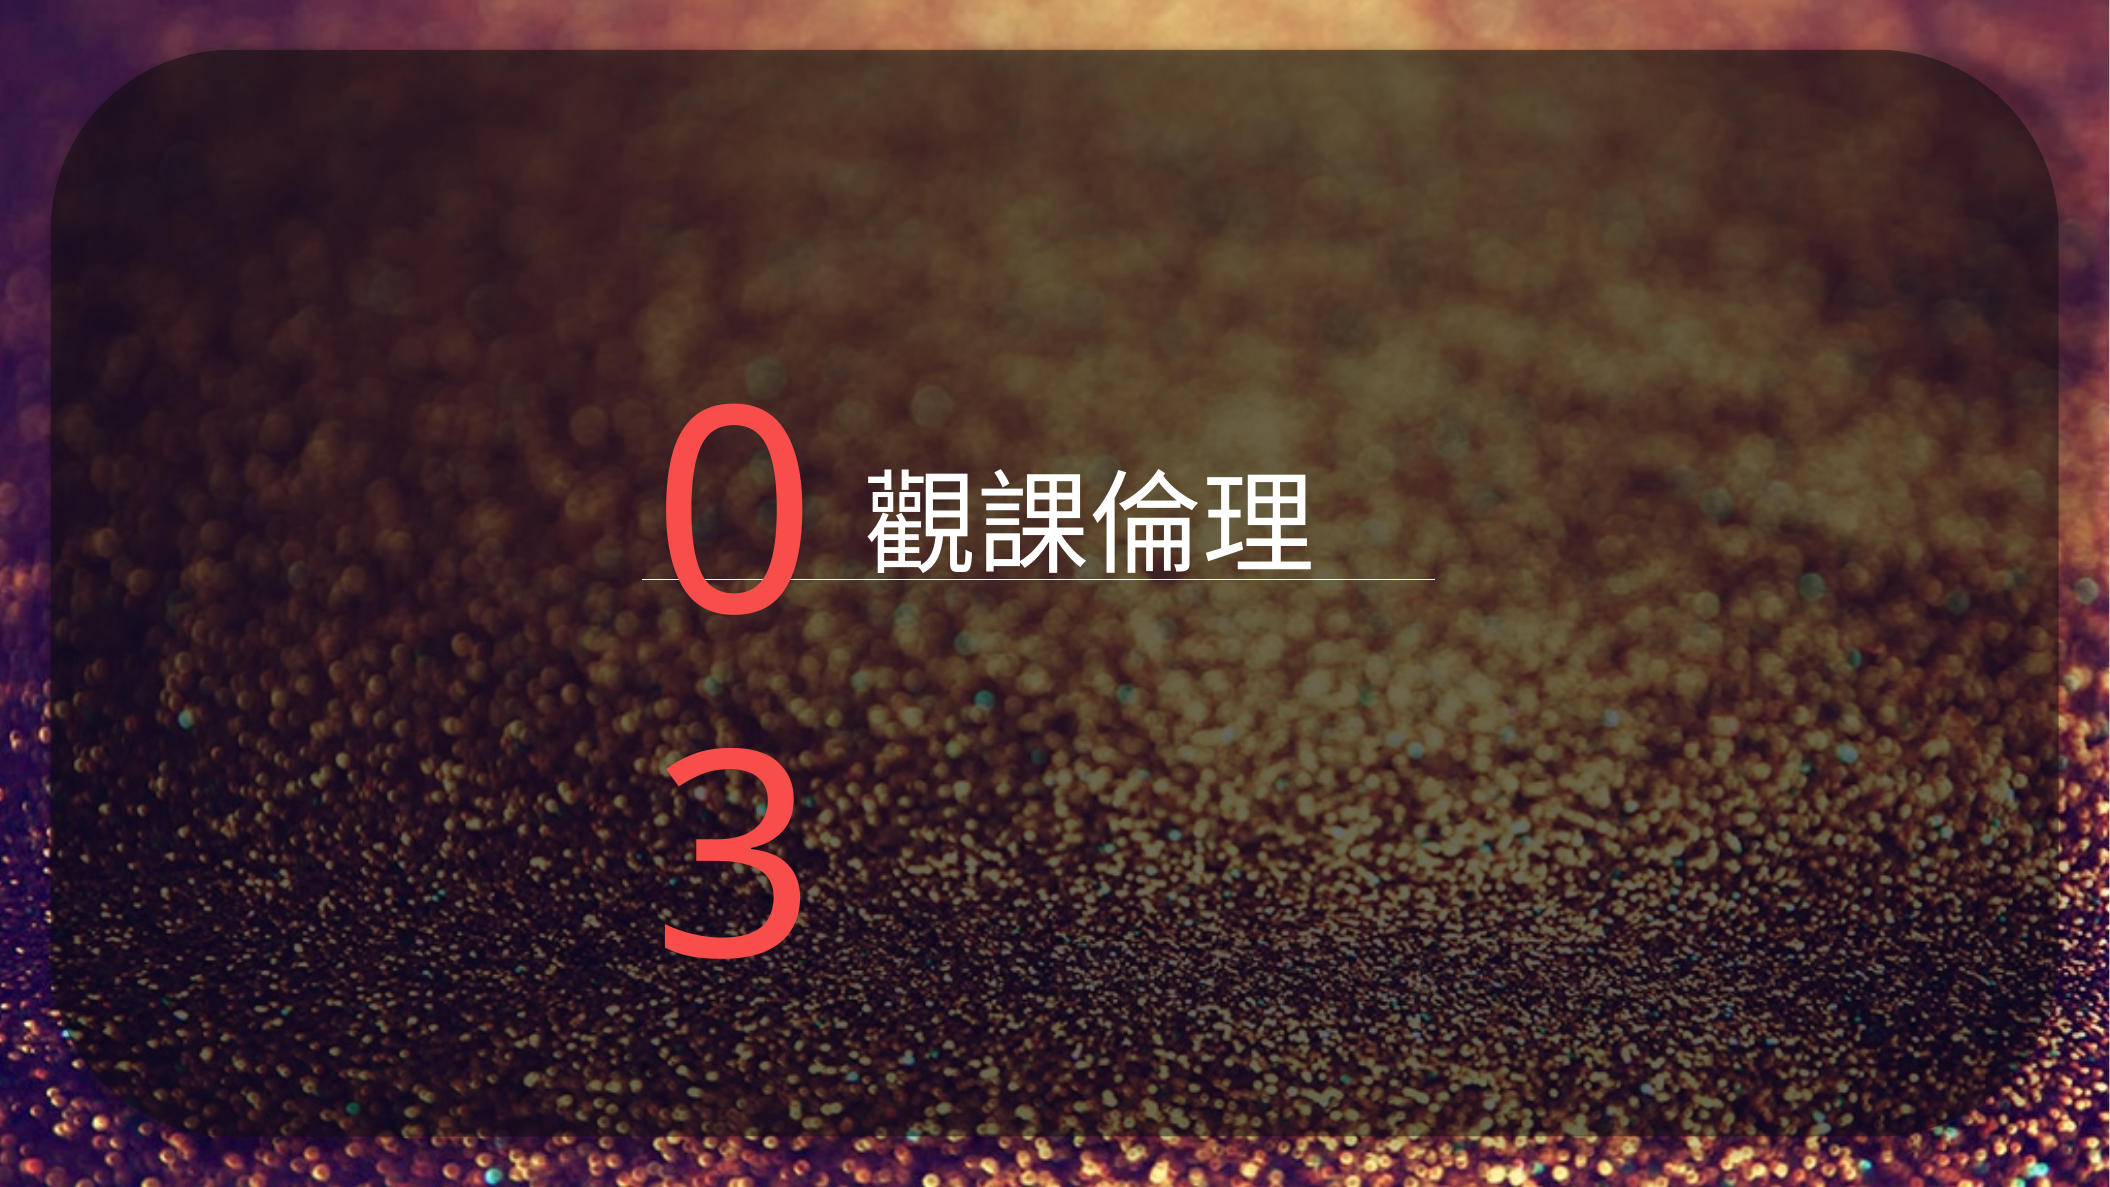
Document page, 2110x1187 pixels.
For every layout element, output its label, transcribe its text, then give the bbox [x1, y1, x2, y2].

picture [0, 0, 2110, 1187]
text_box 觀課倫理 [941, 404, 1526, 595]
text_box 03 [637, 317, 941, 1022]
